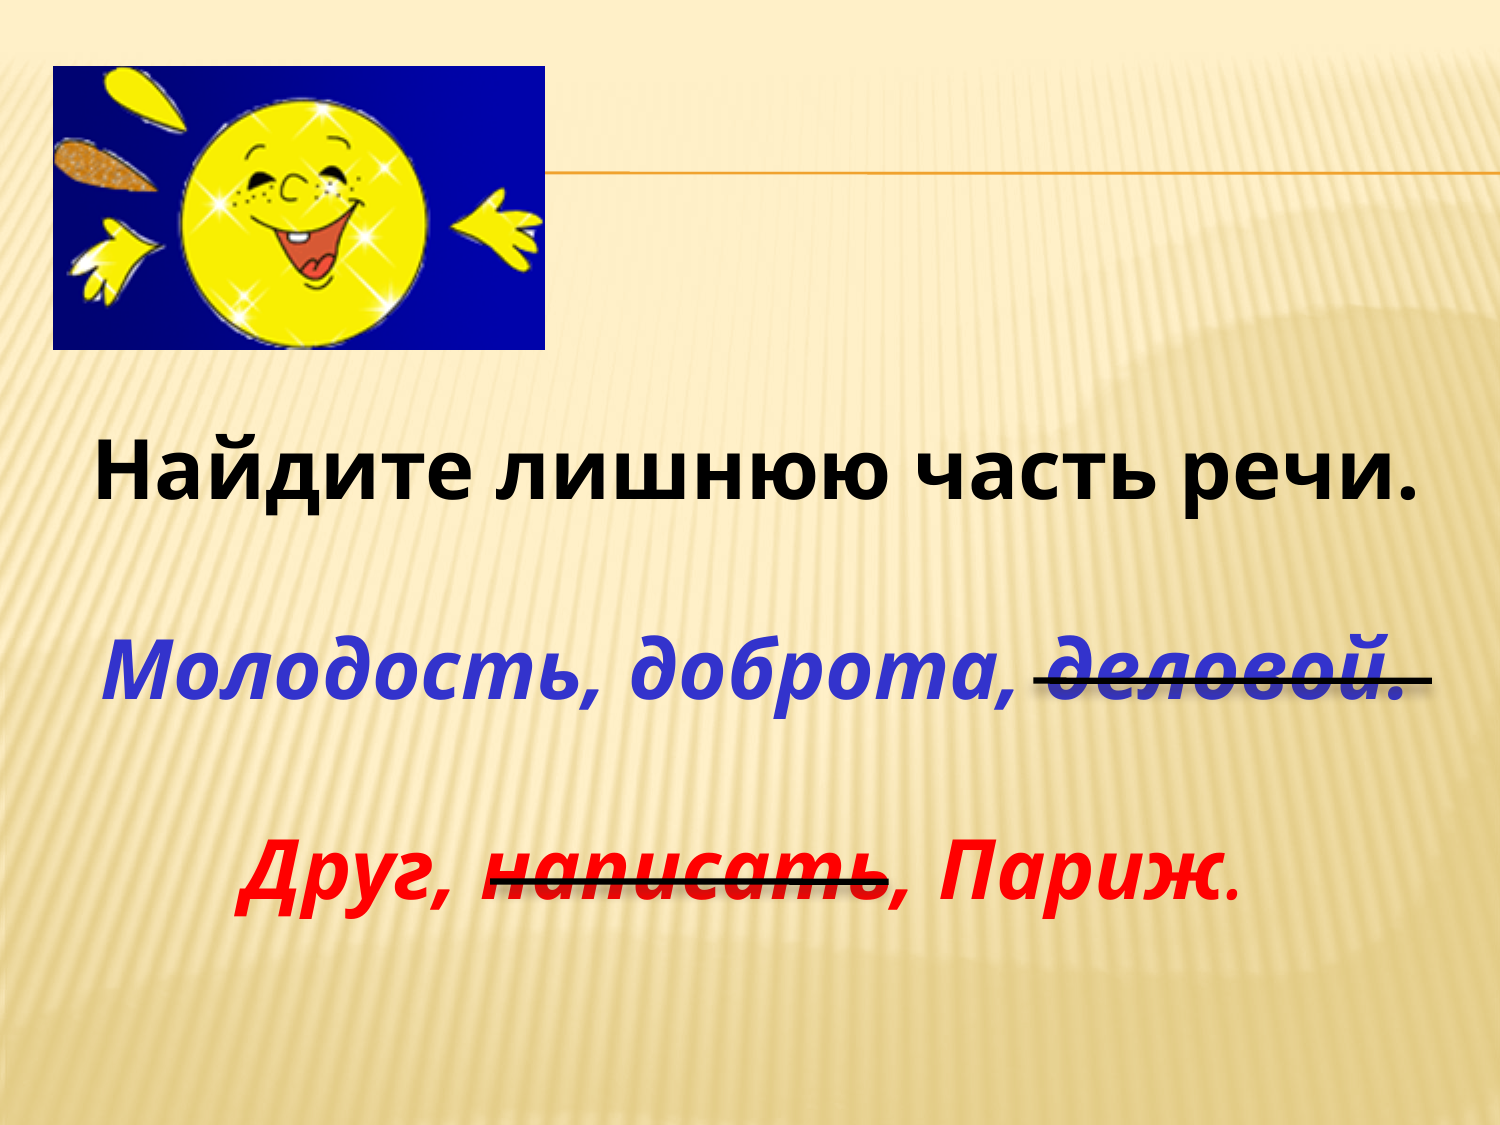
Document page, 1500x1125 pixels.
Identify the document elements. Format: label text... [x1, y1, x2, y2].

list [52, 66, 545, 351]
text_box Найдите лишнюю часть речи. Молодость, доброта, деловой. Друг, написать, Париж. [64, 408, 1447, 1024]
